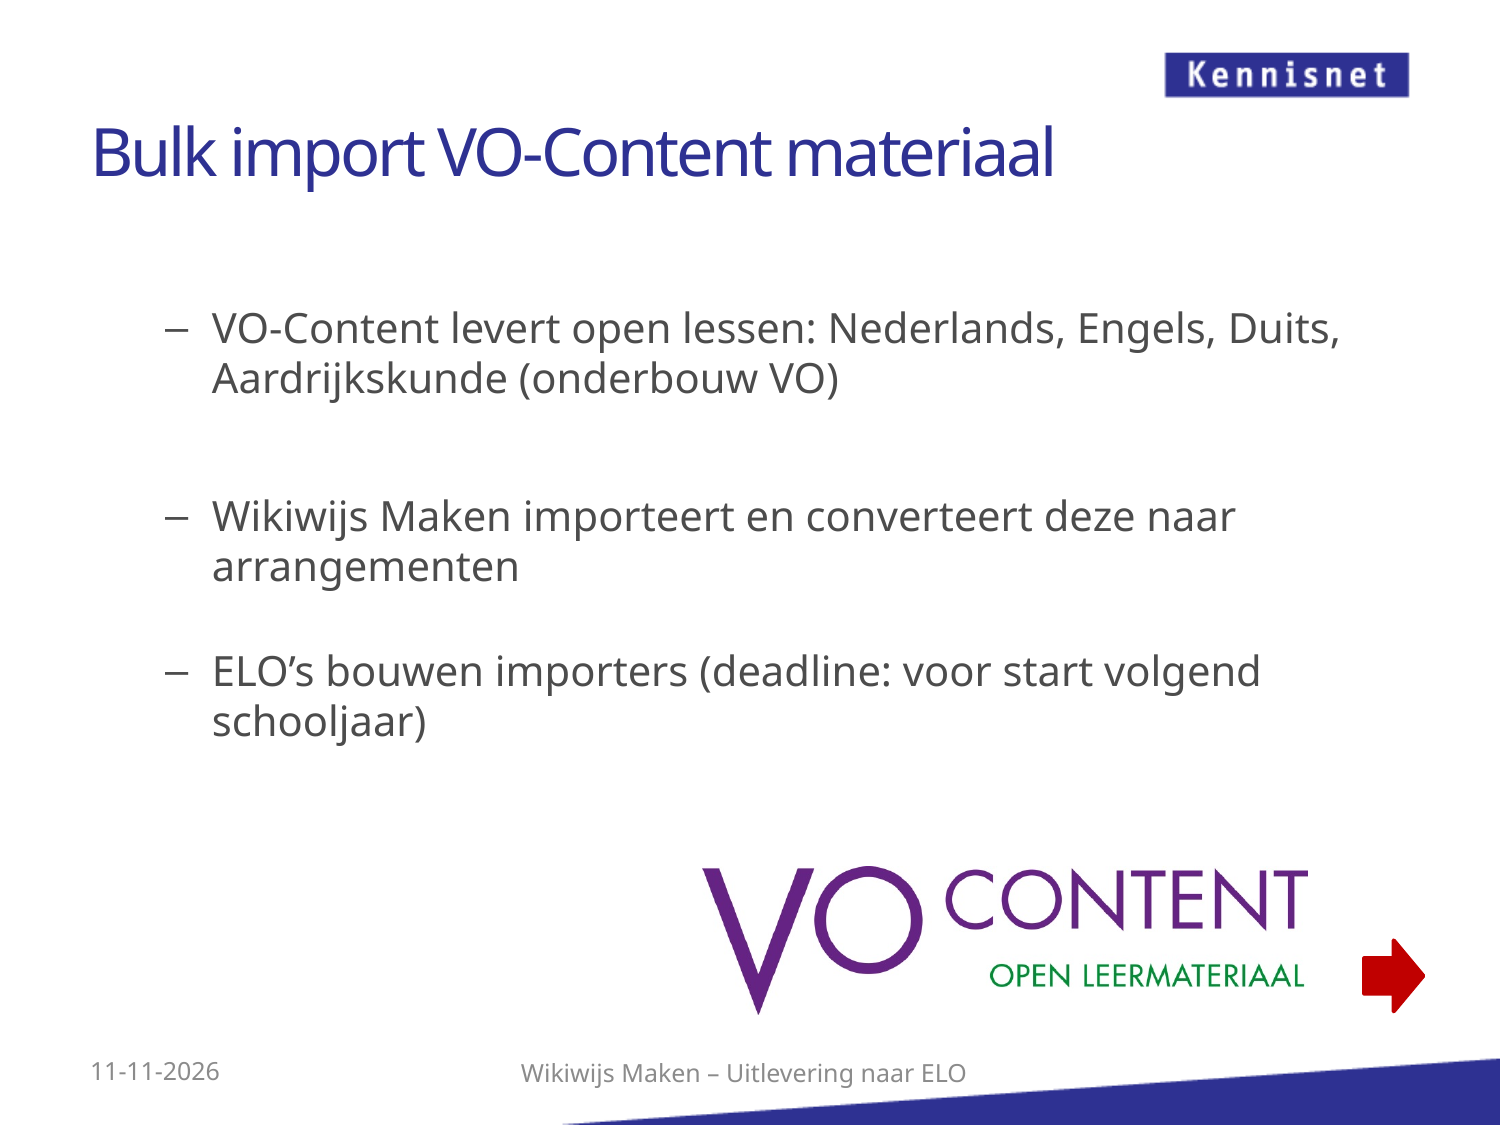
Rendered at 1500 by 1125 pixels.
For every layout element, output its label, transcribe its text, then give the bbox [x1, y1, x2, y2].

text_box [1362, 938, 1425, 1014]
title Bulk import VO-Content materiaal [74, 55, 1426, 244]
picture [0, 0, 1500, 1125]
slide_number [75, 1042, 278, 1103]
list VO-Content levert open lessen: Nederlands, Engels, Duits, Aardrijkskunde (onderbouw VO) Wikiwijs Maken importeert en converteert deze naar arrangementen ELO’s bouwen importers (deadline: voor start volgend schooljaar) [74, 235, 1389, 1000]
footer Wikiwijs Maken – Uitlevering naar ELO [312, 1042, 1176, 1103]
